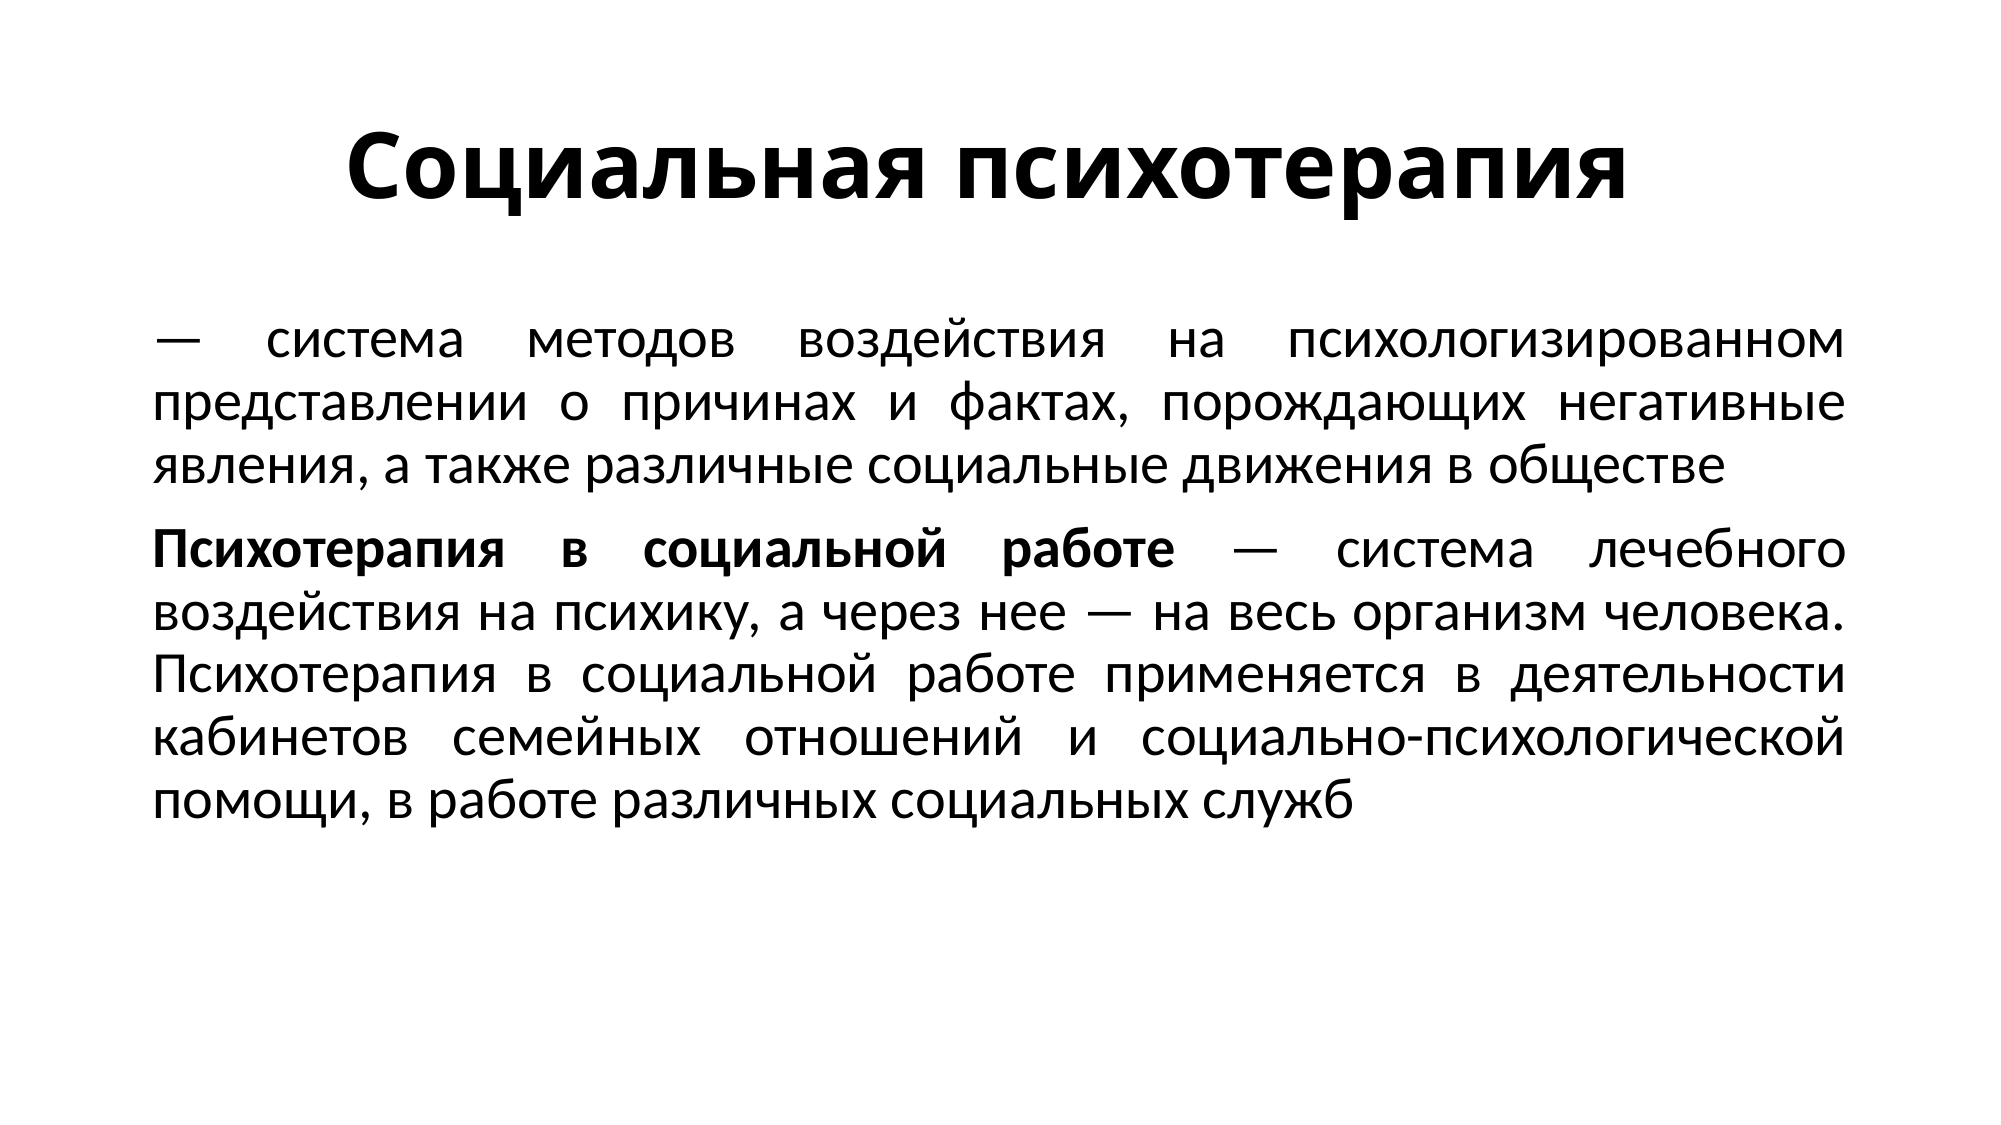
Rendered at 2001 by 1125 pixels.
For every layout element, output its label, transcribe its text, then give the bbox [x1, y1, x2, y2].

title Социальная психотерапия [137, 59, 1863, 278]
list — система методов воздействия на психологизированном представлении о причинах и фактах, порождающих негативные явления, а также различные социальные движения в обществе Психотерапия в социальной работе — система лечебного воздействия на психику, а через нее — на весь организм человека. Психотерапия в социальной работе применяется в деятельности кабинетов семейных отношений и социально-психологической помощи, в работе различных социальных служб [137, 299, 1863, 1014]
